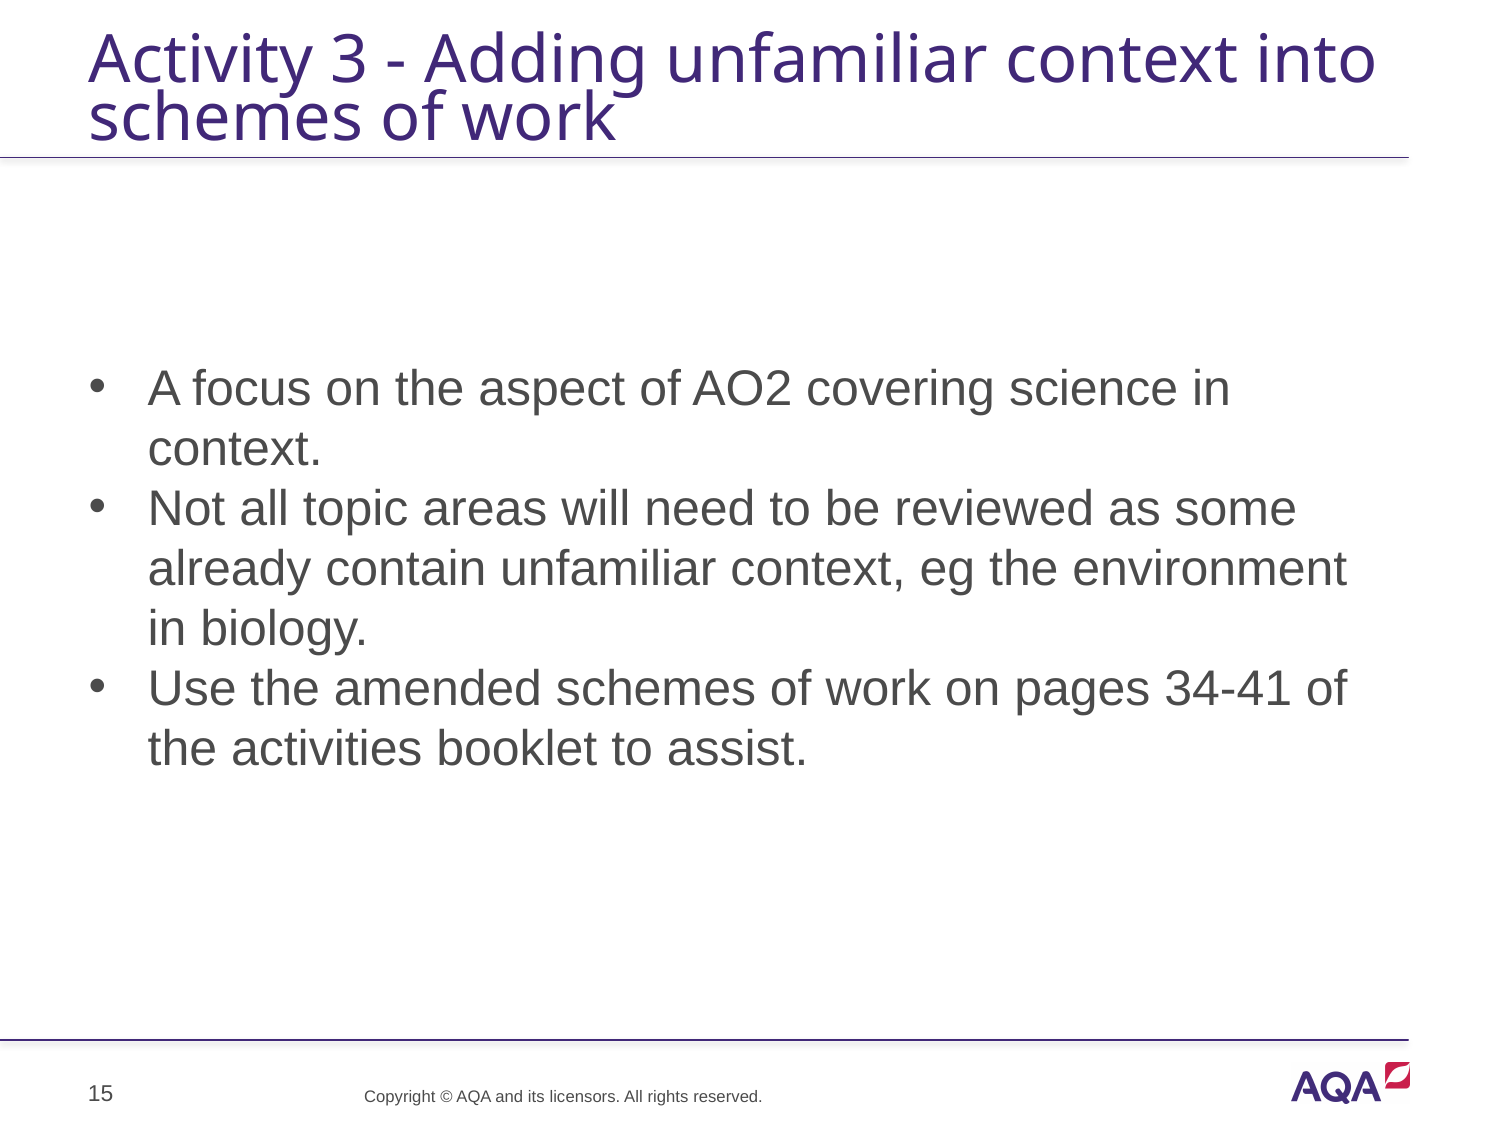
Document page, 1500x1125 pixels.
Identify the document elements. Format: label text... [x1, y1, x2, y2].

list A focus on the aspect of AO2 covering science in context. Not all topic areas will need to be reviewed as some already contain unfamiliar context, eg the environment in biology. Use the amended schemes of work on pages 34-41 of the activities booklet to assist. [88, 355, 1409, 815]
footer Copyright © AQA and its licensors. All rights reserved. [324, 1084, 764, 1124]
slide_number 15 [72, 1062, 188, 1123]
title Activity 3 - Adding unfamiliar context into schemes of work [88, 37, 1409, 108]
picture [1291, 1062, 1410, 1104]
